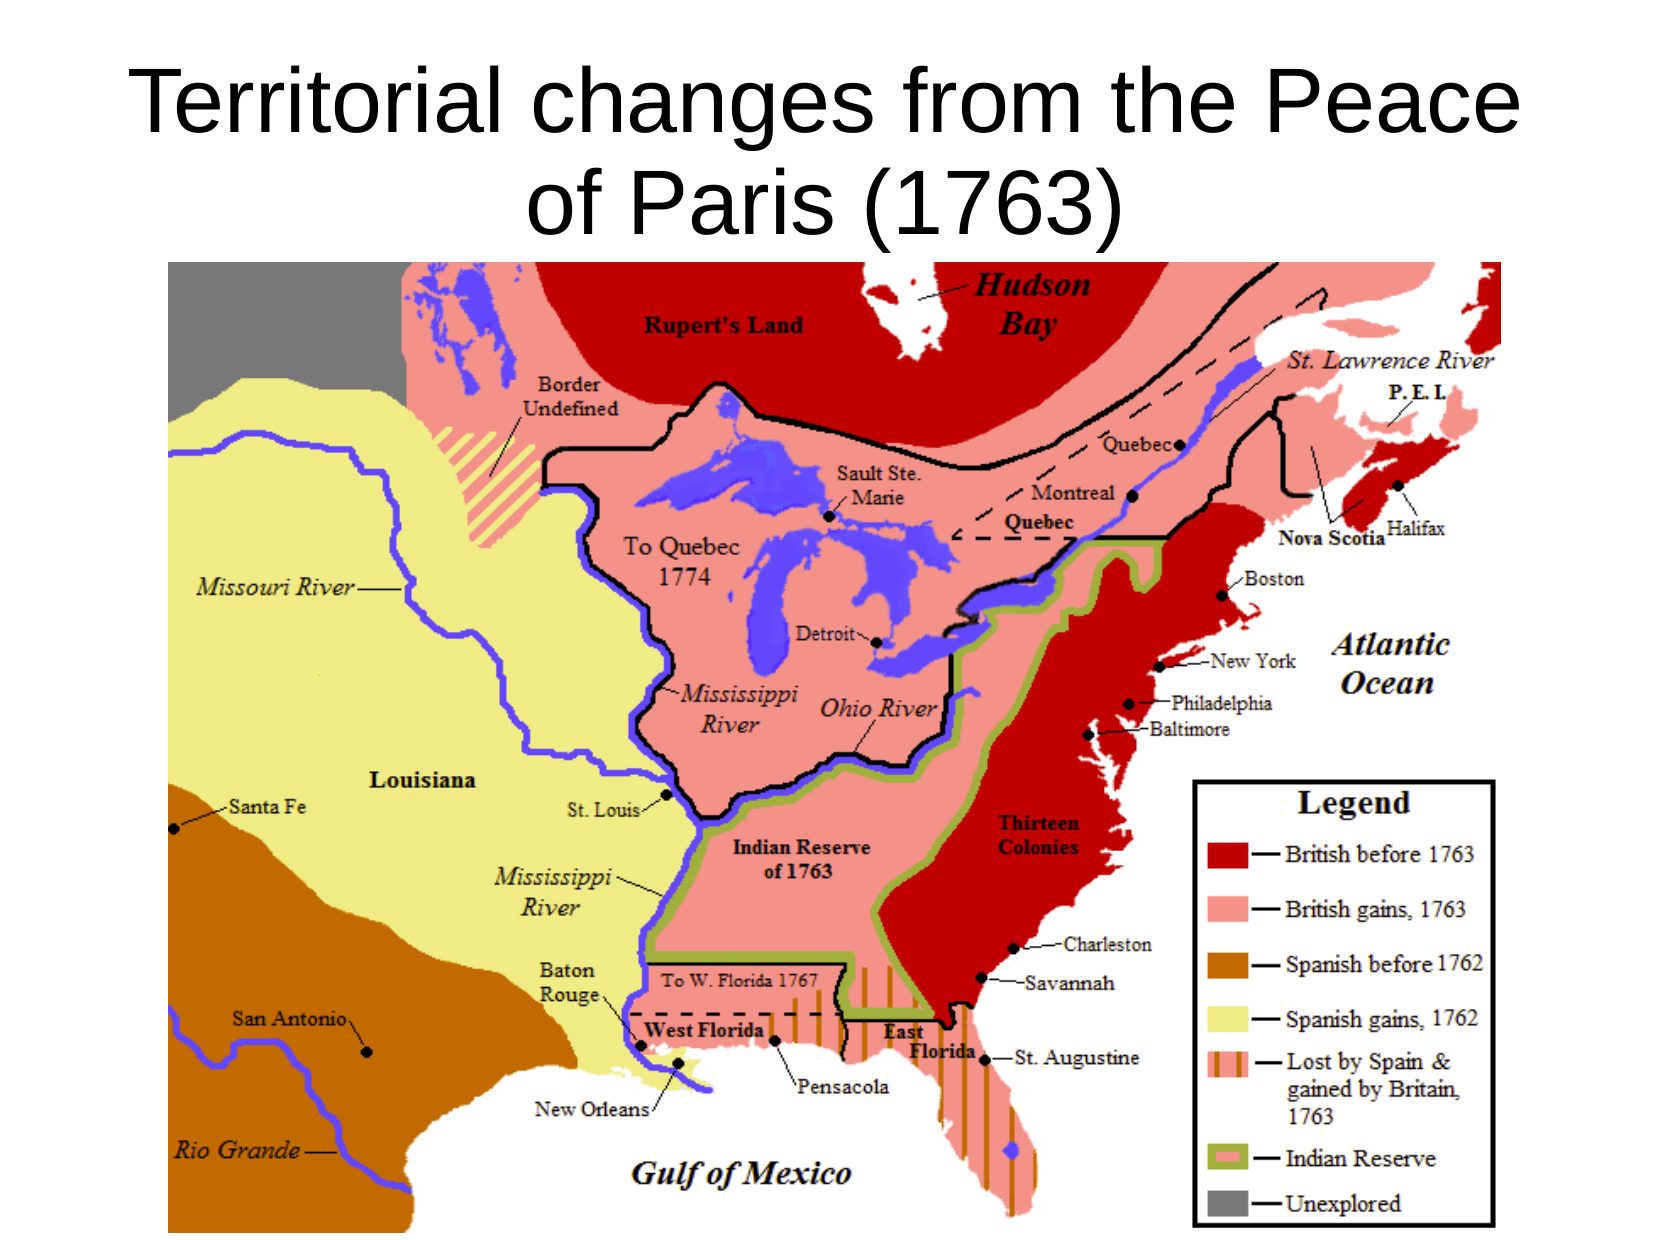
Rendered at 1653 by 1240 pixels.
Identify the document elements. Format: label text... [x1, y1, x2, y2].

picture [168, 262, 1501, 1234]
title Territorial changes from the Peace of Paris (1763) [82, 47, 1572, 260]
